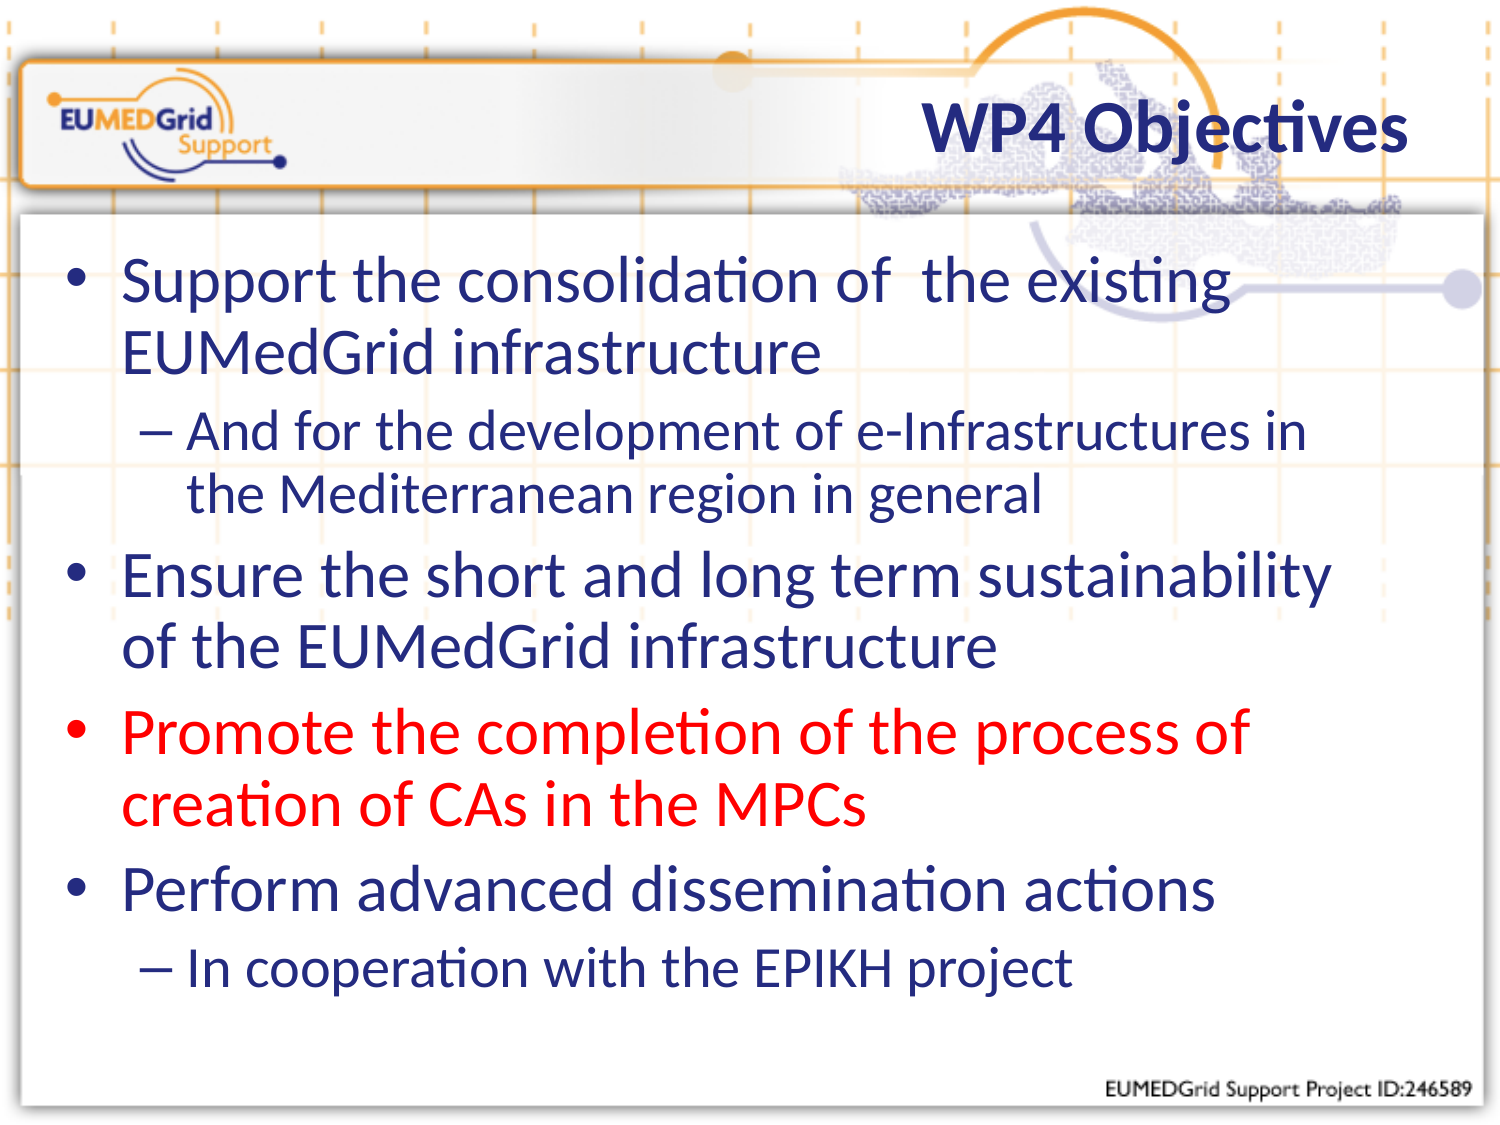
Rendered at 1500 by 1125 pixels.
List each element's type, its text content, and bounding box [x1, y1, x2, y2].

list Support the consolidation of the existing EUMedGrid infrastructure And for the development of e-Infrastructures in the Mediterranean region in general Ensure the short and long term sustainability of the EUMedGrid infrastructure Promote the completion of the process of creation of CAs in the MPCs Perform advanced dissemination actions In cooperation with the EPIKH project [49, 236, 1400, 1024]
picture [0, 0, 1500, 1125]
title WP4 Objectives [328, 44, 1426, 200]
